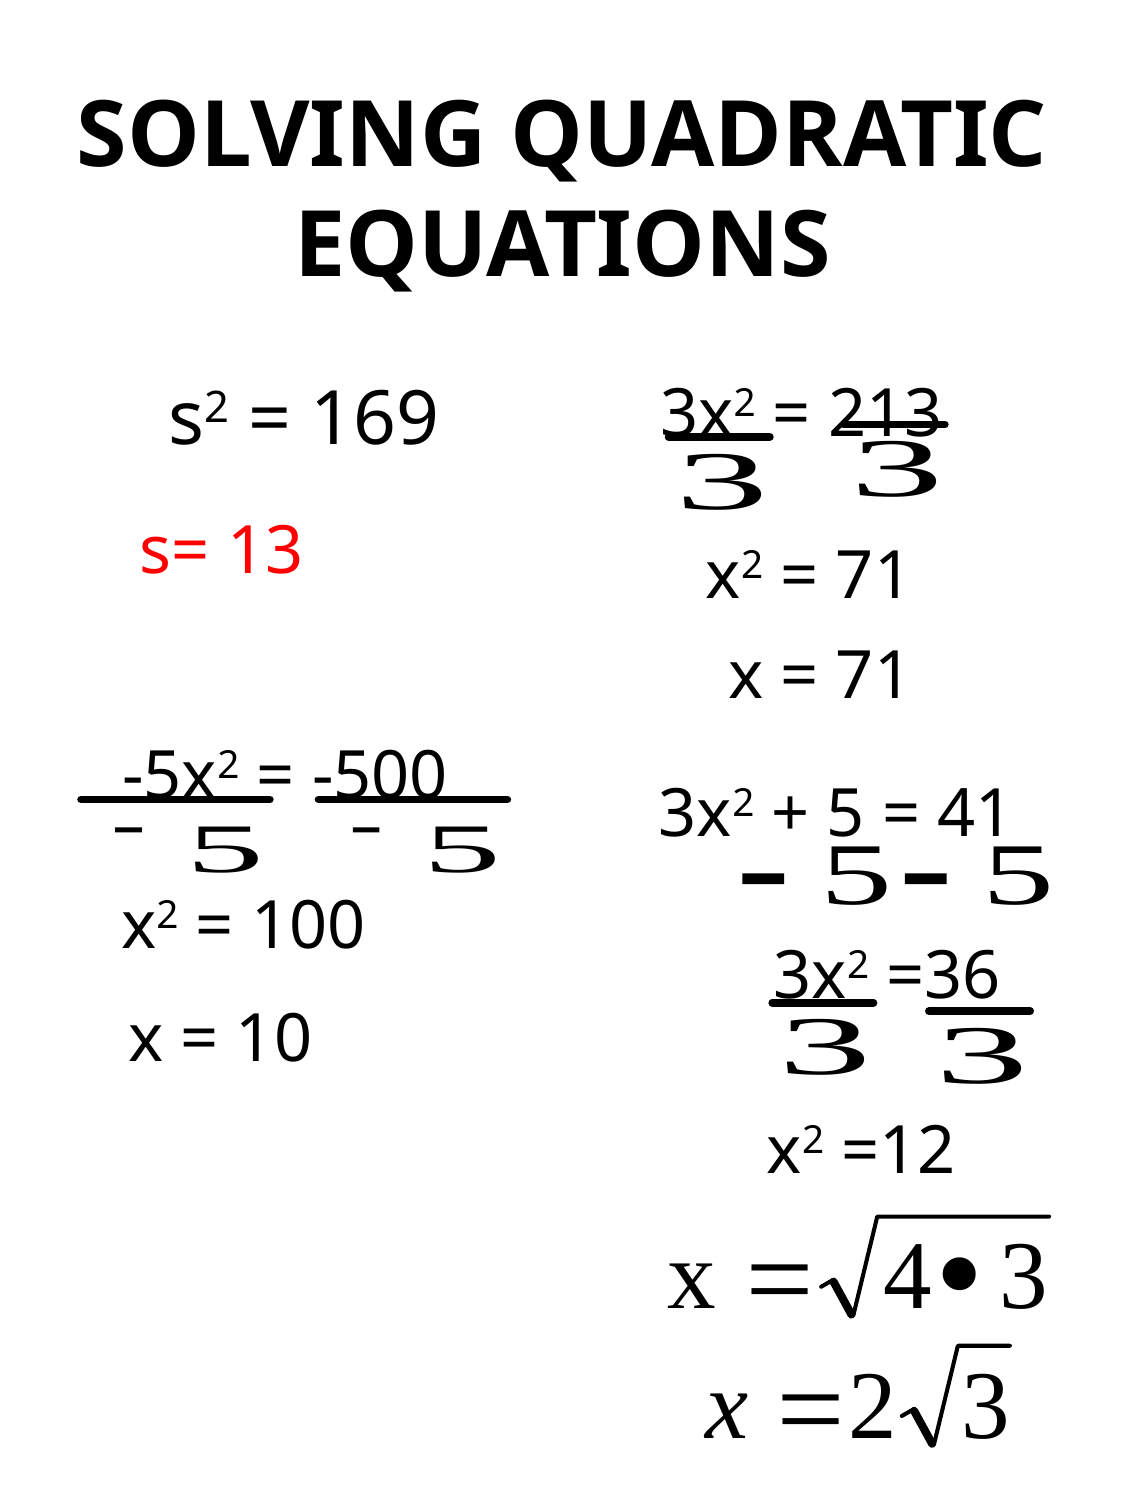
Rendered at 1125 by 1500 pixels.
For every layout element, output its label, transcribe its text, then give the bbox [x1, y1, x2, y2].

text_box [637, 337, 809, 526]
text_box x = 10 [113, 987, 328, 1083]
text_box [712, 824, 873, 931]
title SOLVING QUADRATIC EQUATIONS [56, 60, 1069, 311]
text_box x2 = 100 [106, 904, 399, 970]
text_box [686, 1324, 1027, 1471]
text_box x2 =12 [752, 1100, 972, 1194]
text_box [650, 1195, 1073, 1342]
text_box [287, 699, 553, 895]
text_box 3x2 + 5 = 41 [643, 762, 1030, 858]
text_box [740, 902, 913, 1091]
text_box x = 71 [713, 624, 928, 720]
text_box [874, 824, 1078, 931]
text_box s= 13 [124, 499, 338, 595]
text_box x2 = 71 [691, 524, 928, 620]
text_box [812, 324, 984, 513]
text_box s2 = 169 [153, 362, 456, 468]
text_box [897, 911, 1070, 1100]
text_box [49, 699, 286, 895]
